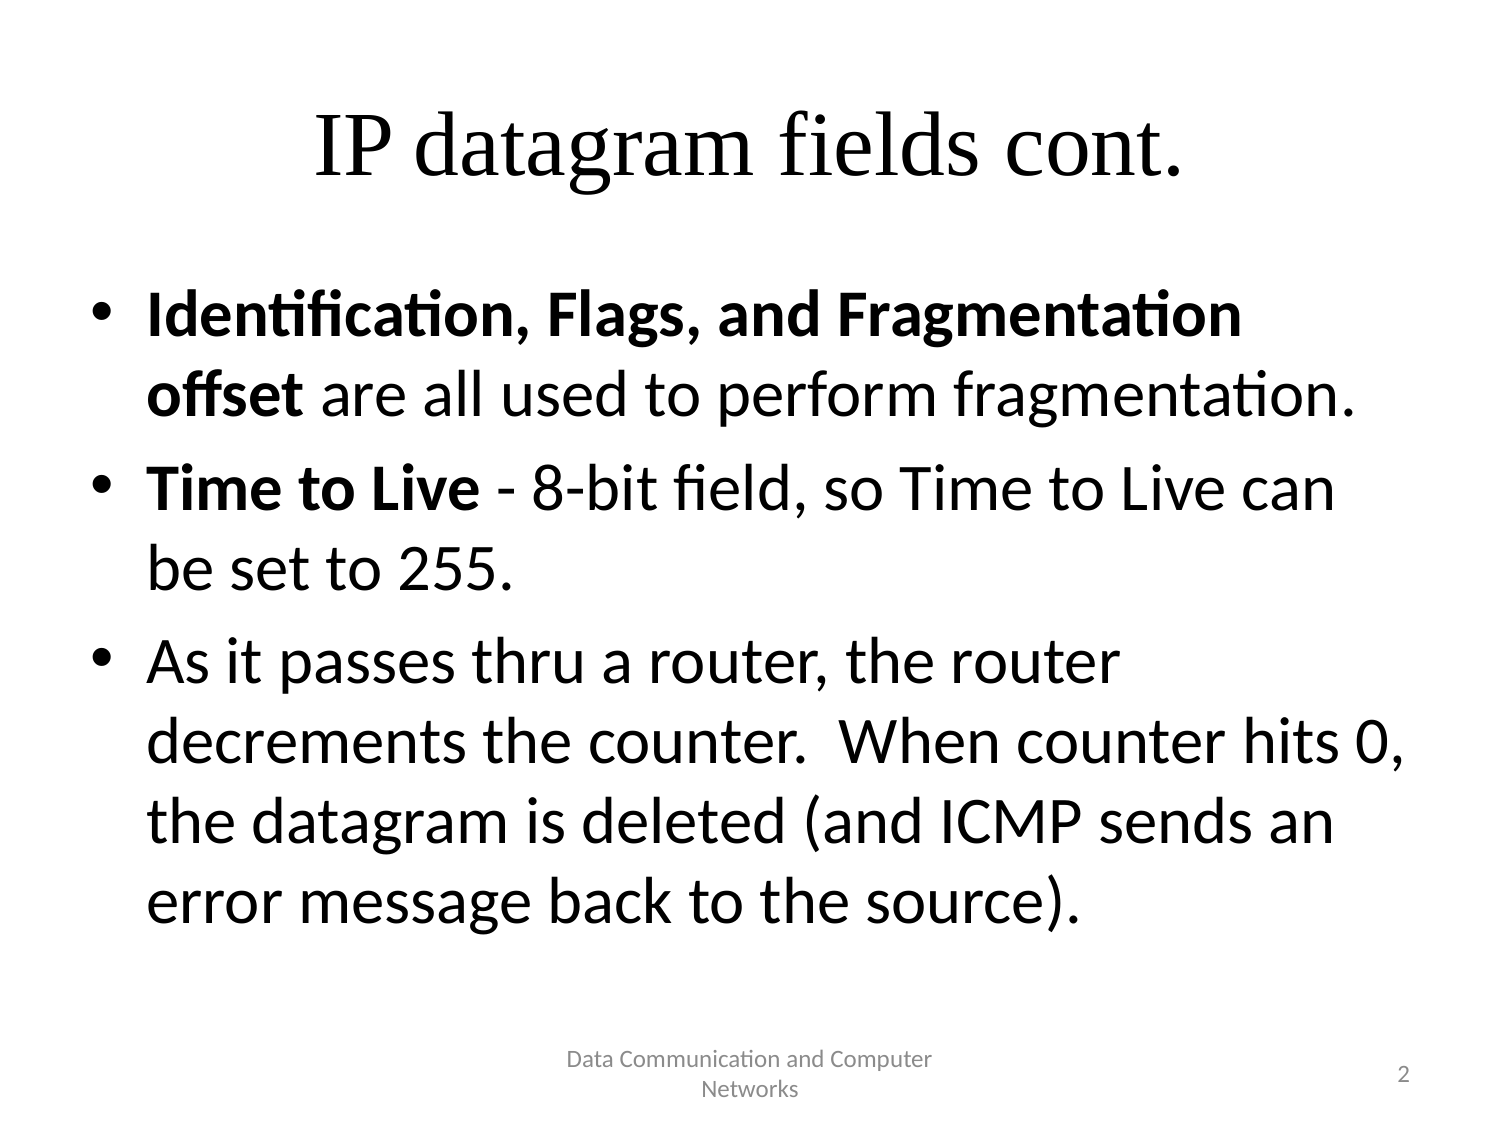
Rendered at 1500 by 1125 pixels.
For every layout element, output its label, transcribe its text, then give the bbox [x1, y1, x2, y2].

slide_number 2 [1074, 1042, 1425, 1103]
title IP datagram fields cont. [75, 45, 1425, 233]
list Identification, Flags, and Fragmentation offset are all used to perform fragmentation. Time to Live - 8-bit field, so Time to Live can be set to 255. As it passes thru a router, the router decrements the counter. When counter hits 0, the datagram is deleted (and ICMP sends an error message back to the source). [75, 262, 1425, 1005]
footer Data Communication and Computer Networks [512, 1042, 988, 1103]
